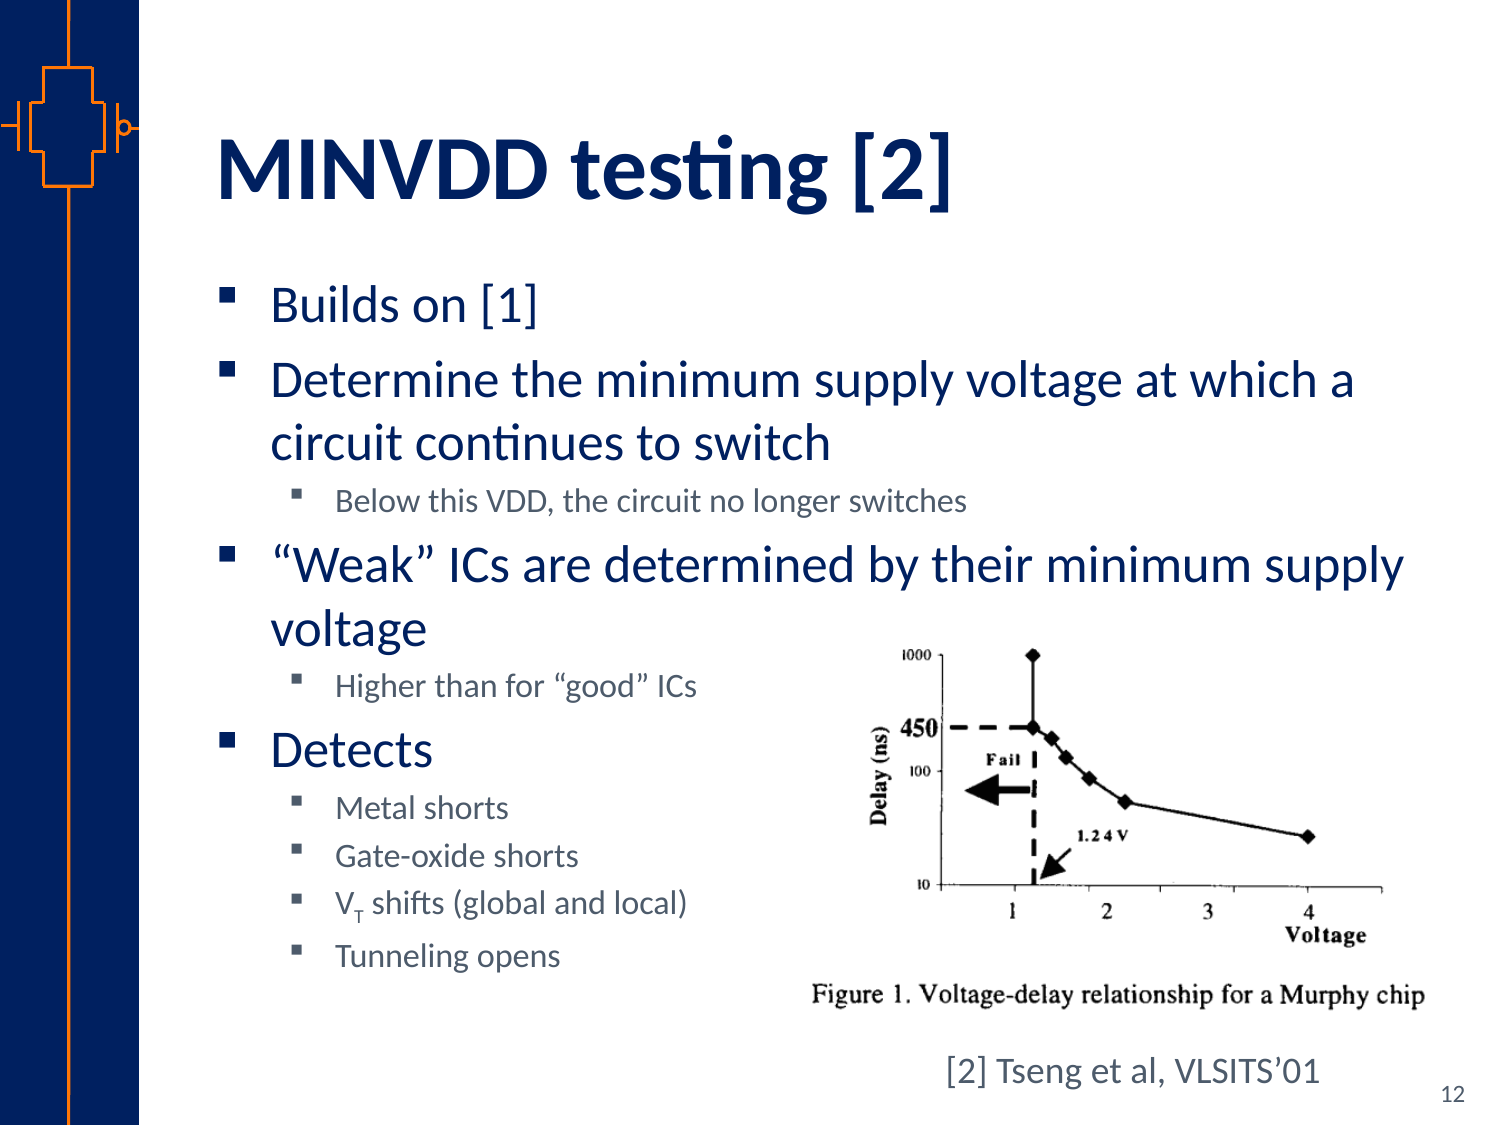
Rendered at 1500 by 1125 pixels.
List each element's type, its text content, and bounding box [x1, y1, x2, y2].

slide_number 12 [1425, 1062, 1488, 1123]
text_box [2] Tseng et al, VLSITS’01 [930, 1038, 1336, 1099]
title MINVDD testing [2] [200, 37, 1388, 225]
picture [798, 610, 1438, 1024]
list Builds on [1] Determine the minimum supply voltage at which a circuit continues to switch Below this VDD, the circuit no longer switches “Weak” ICs are determined by their minimum supply voltage Higher than for “good” ICs Detects Metal shorts Gate-oxide shorts VT shifts (global and local) Tunneling opens [200, 262, 1425, 988]
